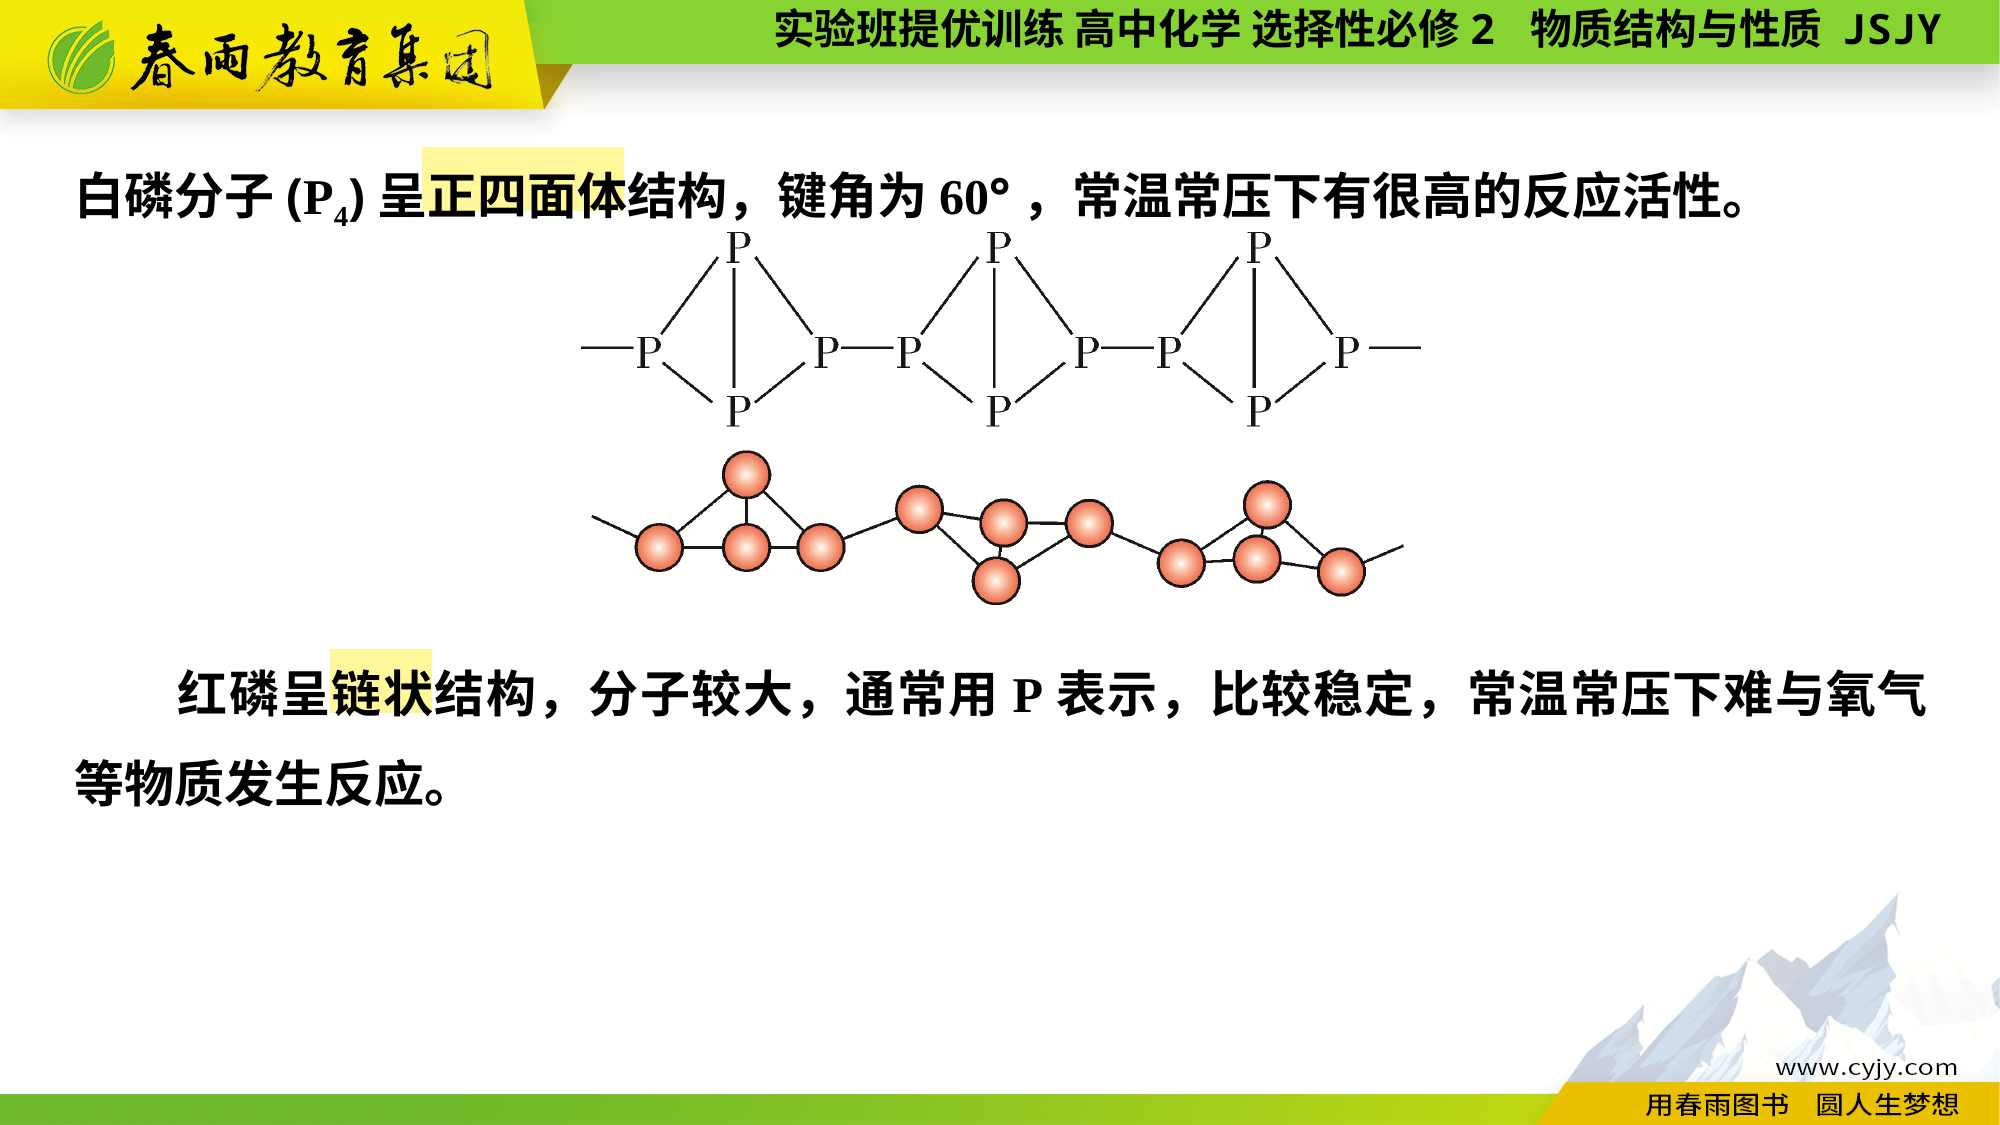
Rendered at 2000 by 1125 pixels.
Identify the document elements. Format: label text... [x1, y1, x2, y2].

picture [0, 0, 2000, 1125]
text_box 红磷呈链状结构，分子较大，通常用P表示，比较稳定，常温常压下难与氧气等物质发生反应。 [59, 625, 1944, 821]
list 白磷分子(P4)呈正四面体结构，键角为60°，常温常压下有很高的反应活性。 [59, 122, 1944, 217]
